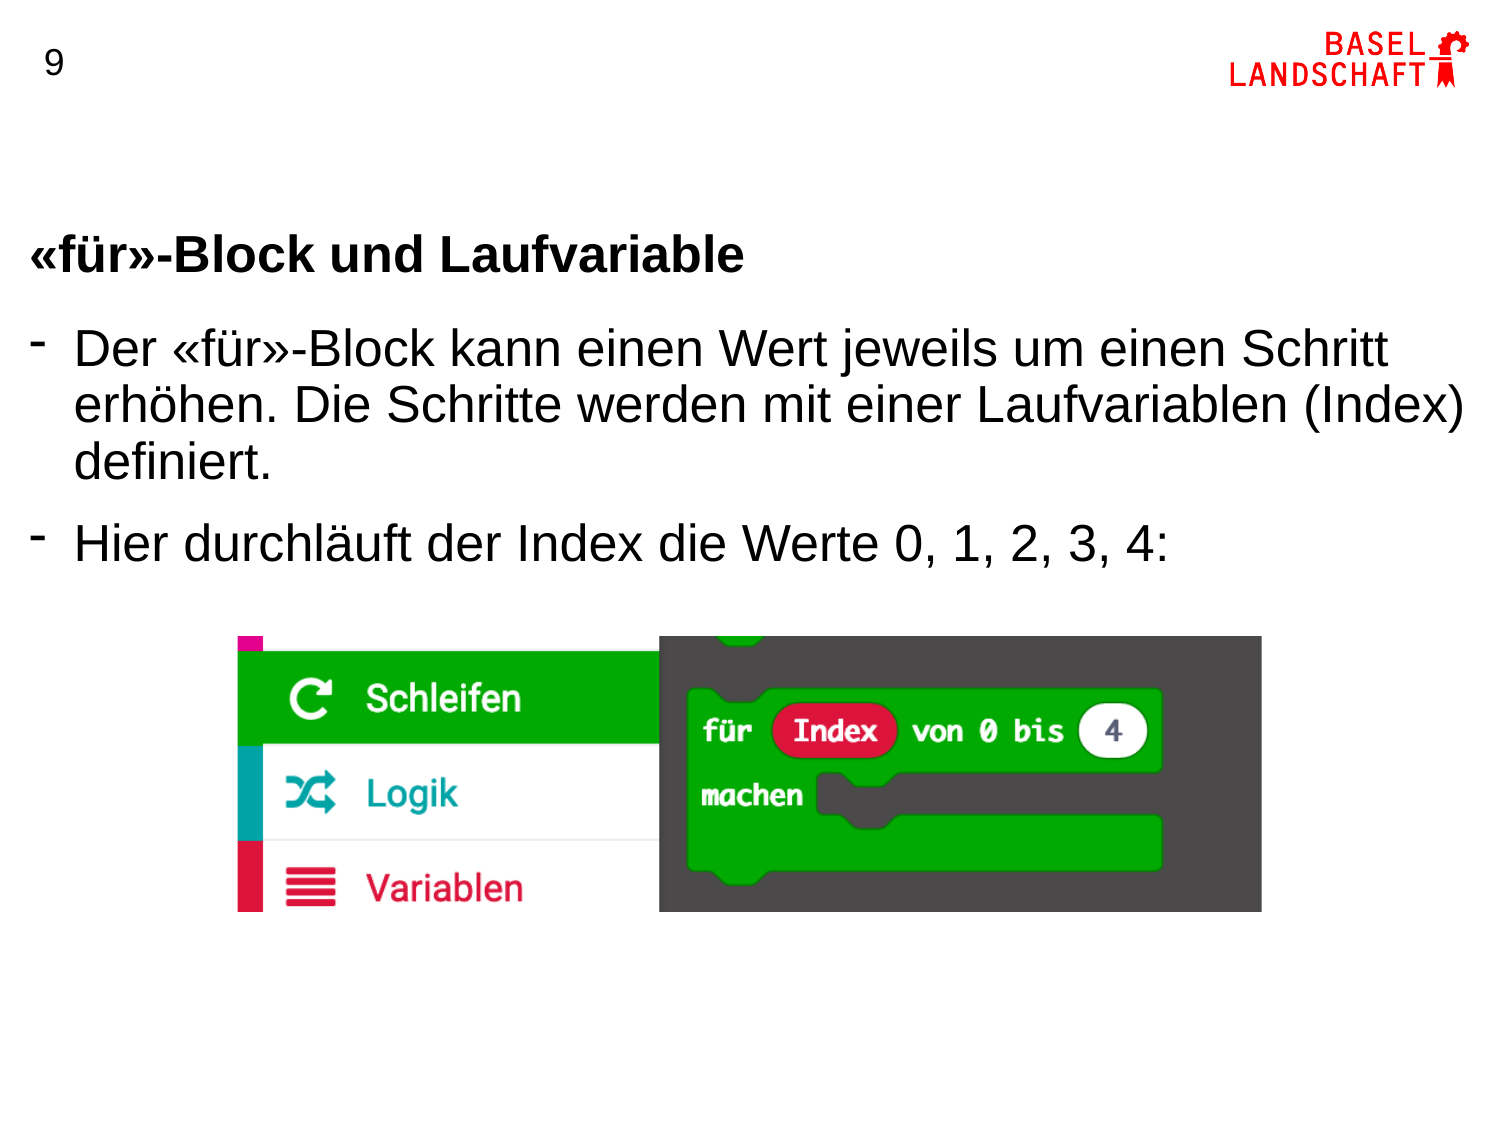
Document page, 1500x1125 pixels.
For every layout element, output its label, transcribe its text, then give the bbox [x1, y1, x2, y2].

title «für»-Block und Laufvariable [29, 159, 1471, 281]
slide_number 9 [29, 30, 164, 91]
list Der «für»-Block kann einen Wert jeweils um einen Schritt erhöhen. Die Schritte werden mit einer Laufvariablen (Index) definiert. Hier durchläuft der Index die Werte 0, 1, 2, 3, 4: [29, 321, 1471, 1096]
picture [237, 636, 1262, 912]
picture [819, 31, 1469, 159]
